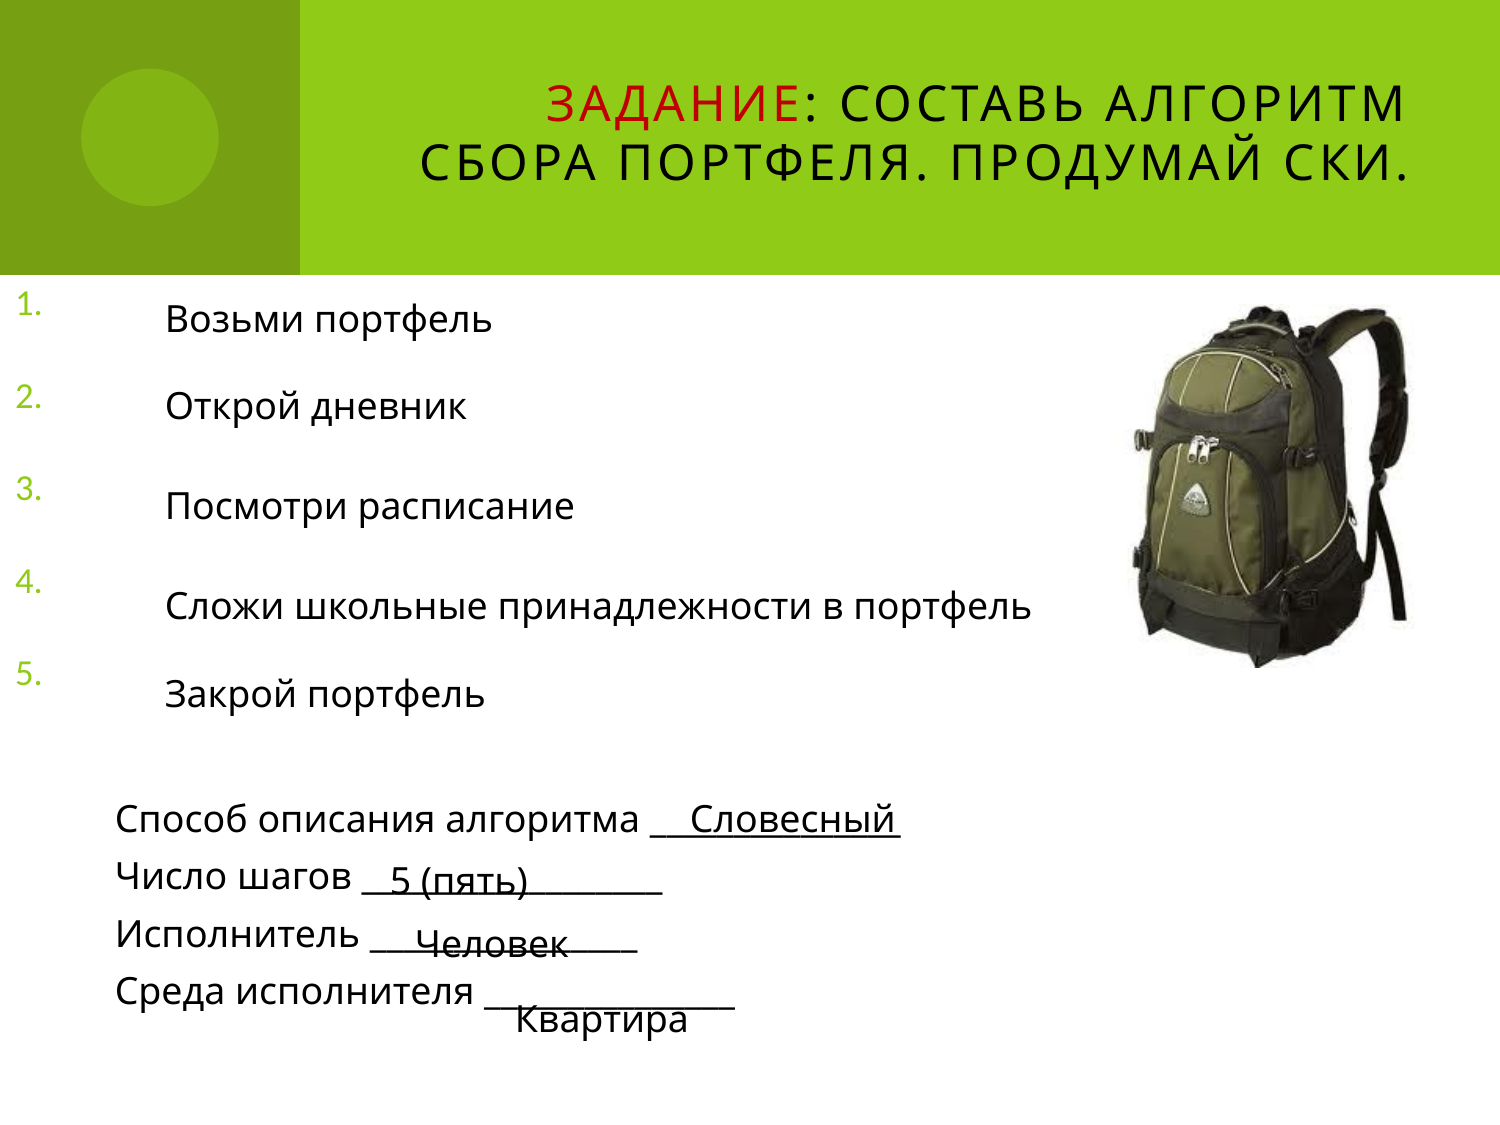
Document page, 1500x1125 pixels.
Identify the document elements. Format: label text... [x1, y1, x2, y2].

text_box 5 (пять) [375, 849, 1088, 910]
text_box Посмотри расписание [150, 474, 863, 535]
list [0, 262, 1350, 750]
text_box Возьми портфель [150, 287, 863, 348]
text_box Квартира [500, 987, 1213, 1048]
text_box Сложи школьные принадлежности в портфель [150, 574, 1079, 635]
text_box Открой дневник [150, 374, 863, 435]
text_box Закрой портфель [150, 662, 863, 723]
text_box Способ описания алгоритма _______________ Число шагов __________________ Исполнитель ________________ Среда исполнителя _______________ [99, 787, 1400, 1020]
text_box Словесный [675, 787, 1388, 848]
picture [1089, 304, 1430, 668]
title Задание: Составь алгоритм сбора портфеля. Продумай СКИ. [399, 37, 1425, 225]
text_box Человек [399, 912, 1113, 973]
